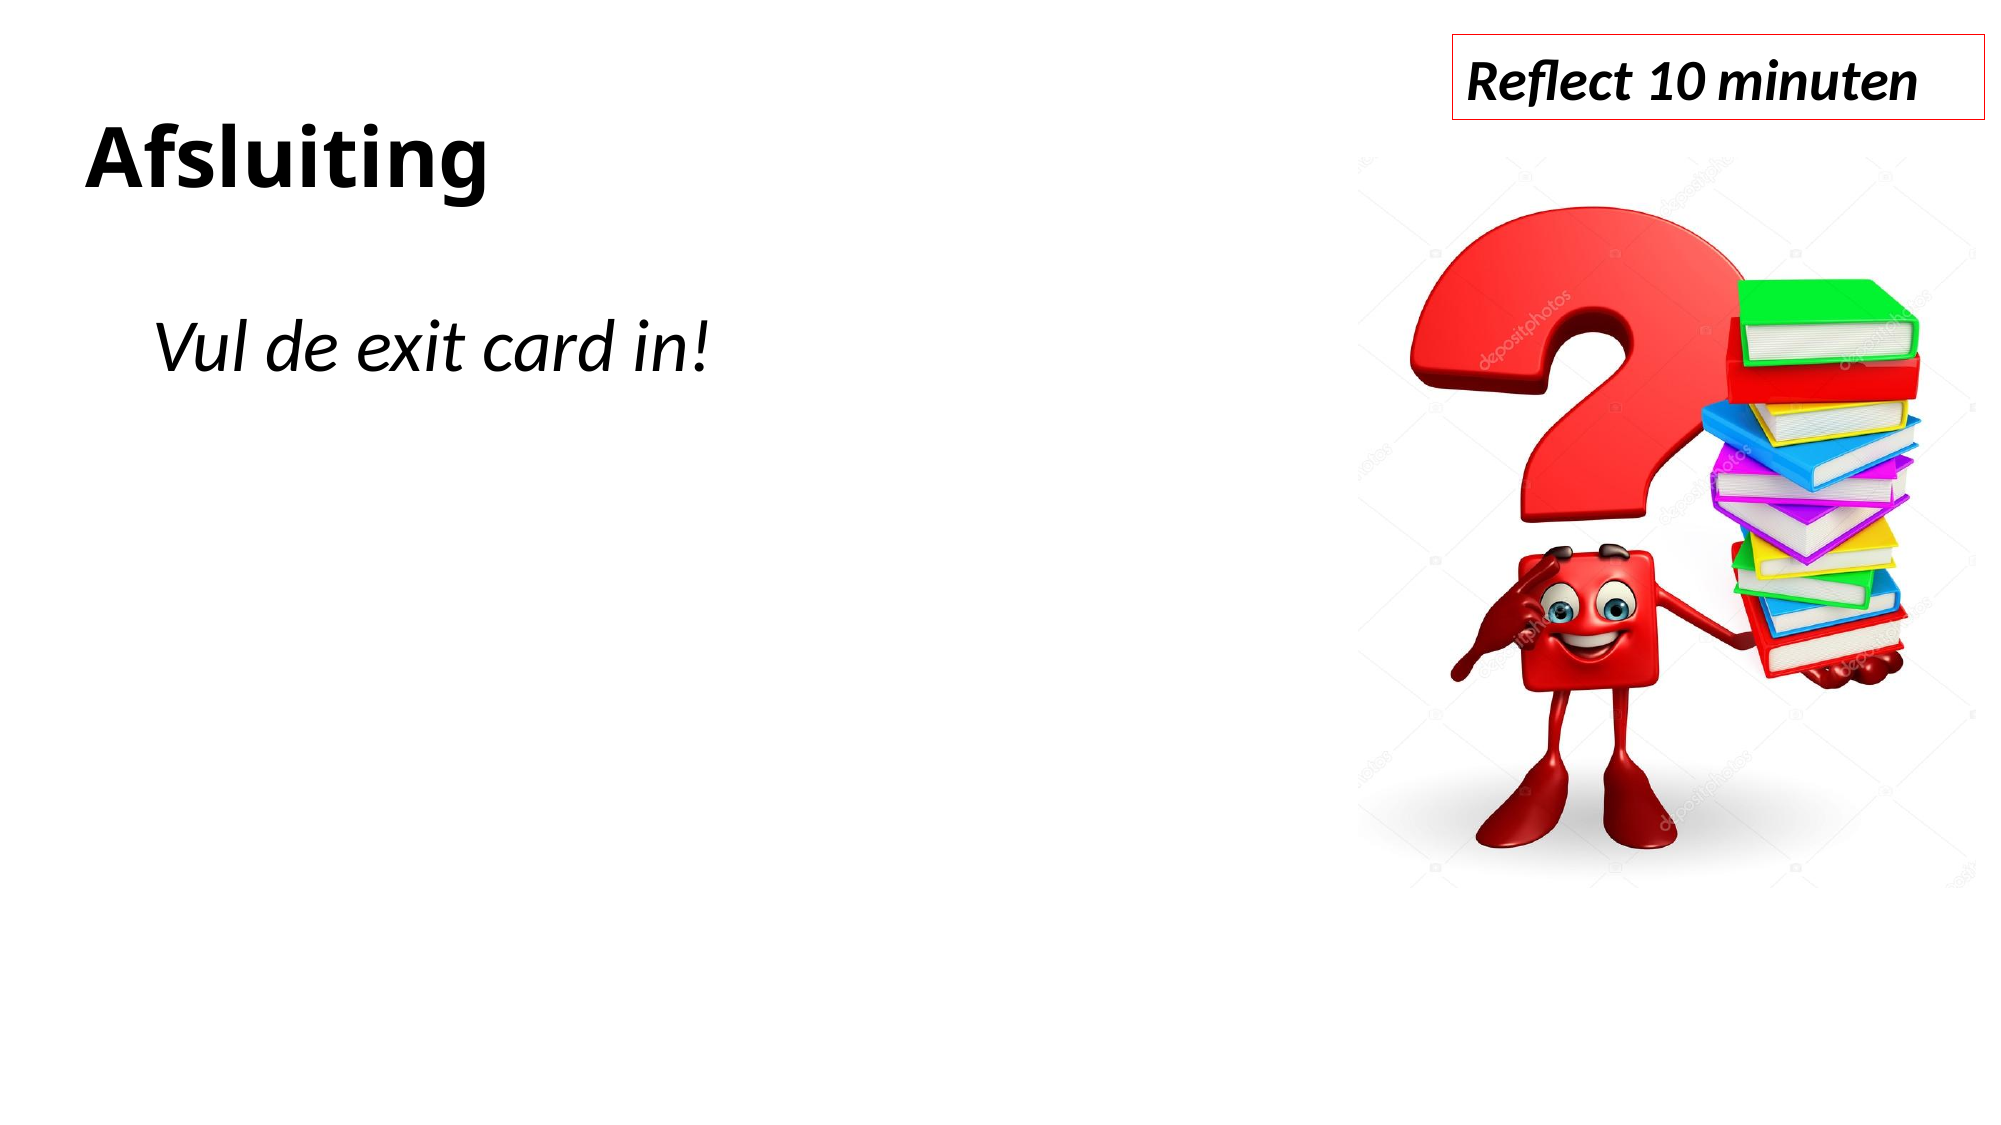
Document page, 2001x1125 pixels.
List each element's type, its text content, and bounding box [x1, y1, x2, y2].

title Afsluiting [70, 20, 946, 301]
list Vul de exit card in! [137, 299, 1863, 1014]
picture [1358, 157, 1976, 888]
text_box Reflect 10 minuten [1452, 34, 1985, 120]
